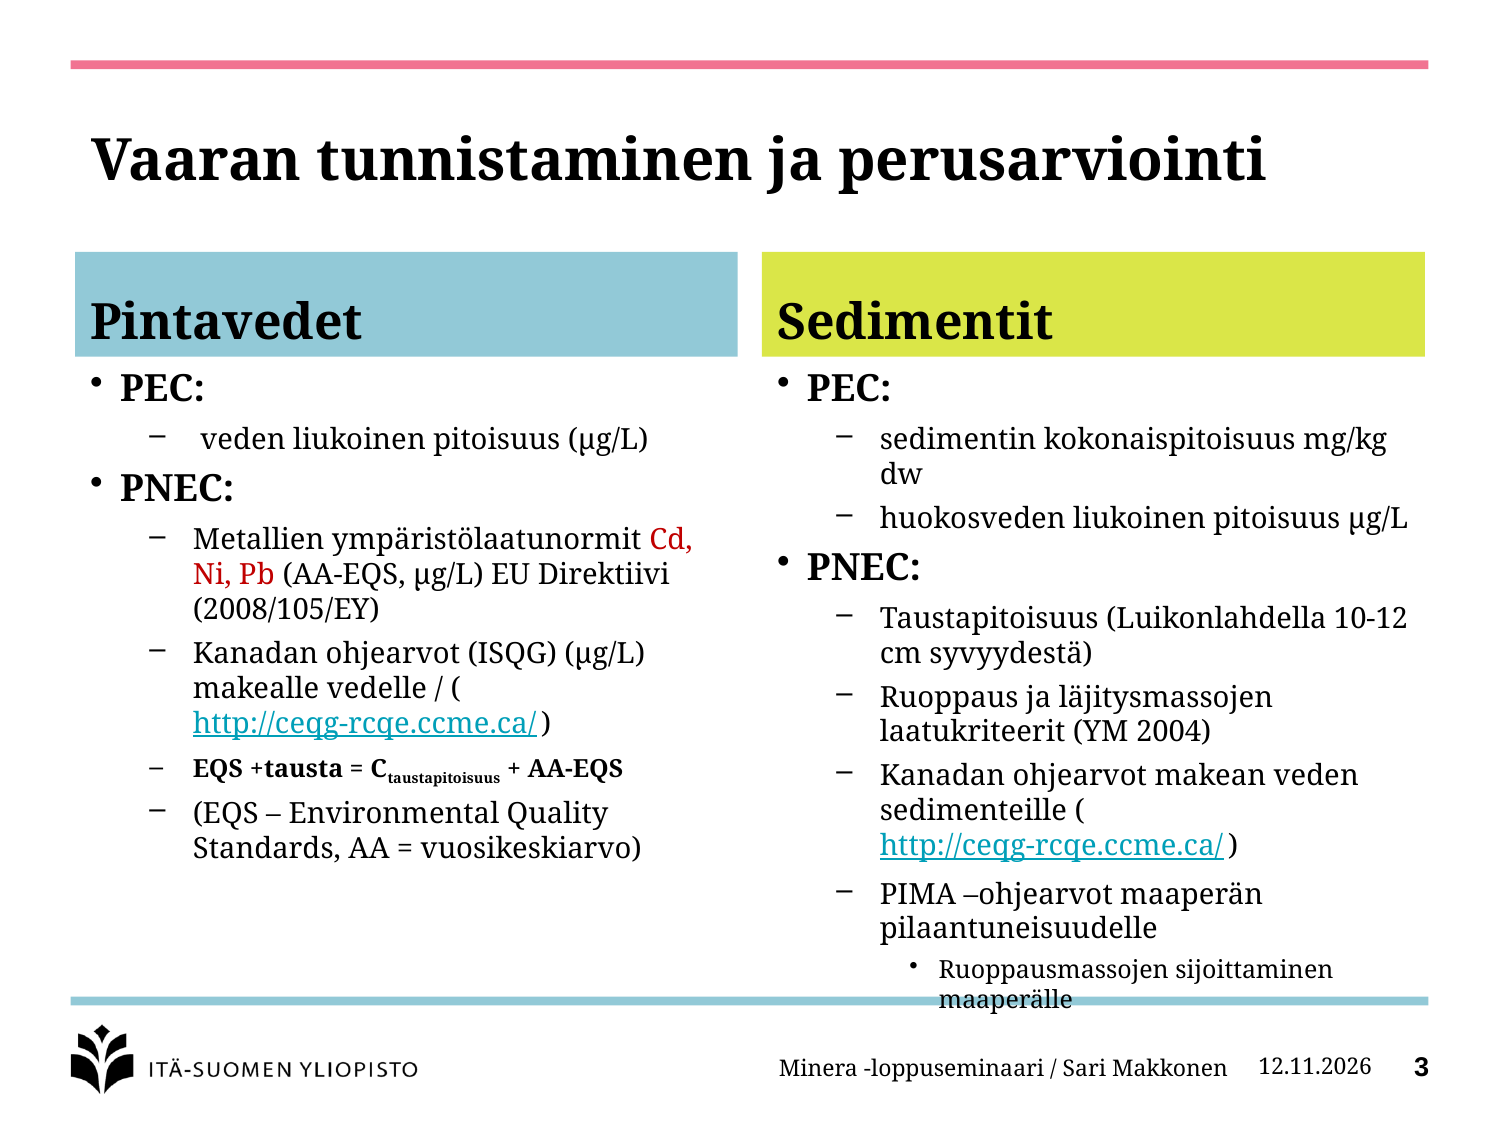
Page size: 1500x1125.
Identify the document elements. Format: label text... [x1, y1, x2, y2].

picture [70, 1024, 422, 1094]
list Sedimentit [761, 251, 1426, 356]
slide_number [1229, 1046, 1369, 1089]
title Vaaran tunnistaminen ja perusarviointi [76, 113, 1427, 255]
list Pintavedet [74, 251, 738, 356]
slide_number 3 [1369, 1046, 1430, 1089]
list PEC: veden liukoinen pitoisuus (µg/L) PNEC: Metallien ympäristölaatunormit Cd, Ni, Pb (AA-EQS, µg/L) EU Direktiivi (2008/105/EY) Kanadan ohjearvot (ISQG) (µg/L) makealle vedelle / (http://ceqg-rcqe.ccme.ca/ ) EQS +tausta = Ctaustapitoisuus + AA-EQS (EQS – Environmental Quality Standards, AA = vuosikeskiarvo) [74, 356, 738, 1006]
footer Minera -loppuseminaari / Sari Makkonen [500, 1046, 1229, 1089]
list PEC: sedimentin kokonaispitoisuus mg/kg dw huokosveden liukoinen pitoisuus µg/L PNEC: Taustapitoisuus (Luikonlahdella 10-12 cm syvyydestä) Ruoppaus ja läjitysmassojen laatukriteerit (YM 2004) Kanadan ohjearvot makean veden sedimenteille (http://ceqg-rcqe.ccme.ca/ ) PIMA –ohjearvot maaperän pilaantuneisuudelle Ruoppausmassojen sijoittaminen maaperälle [761, 356, 1426, 1006]
